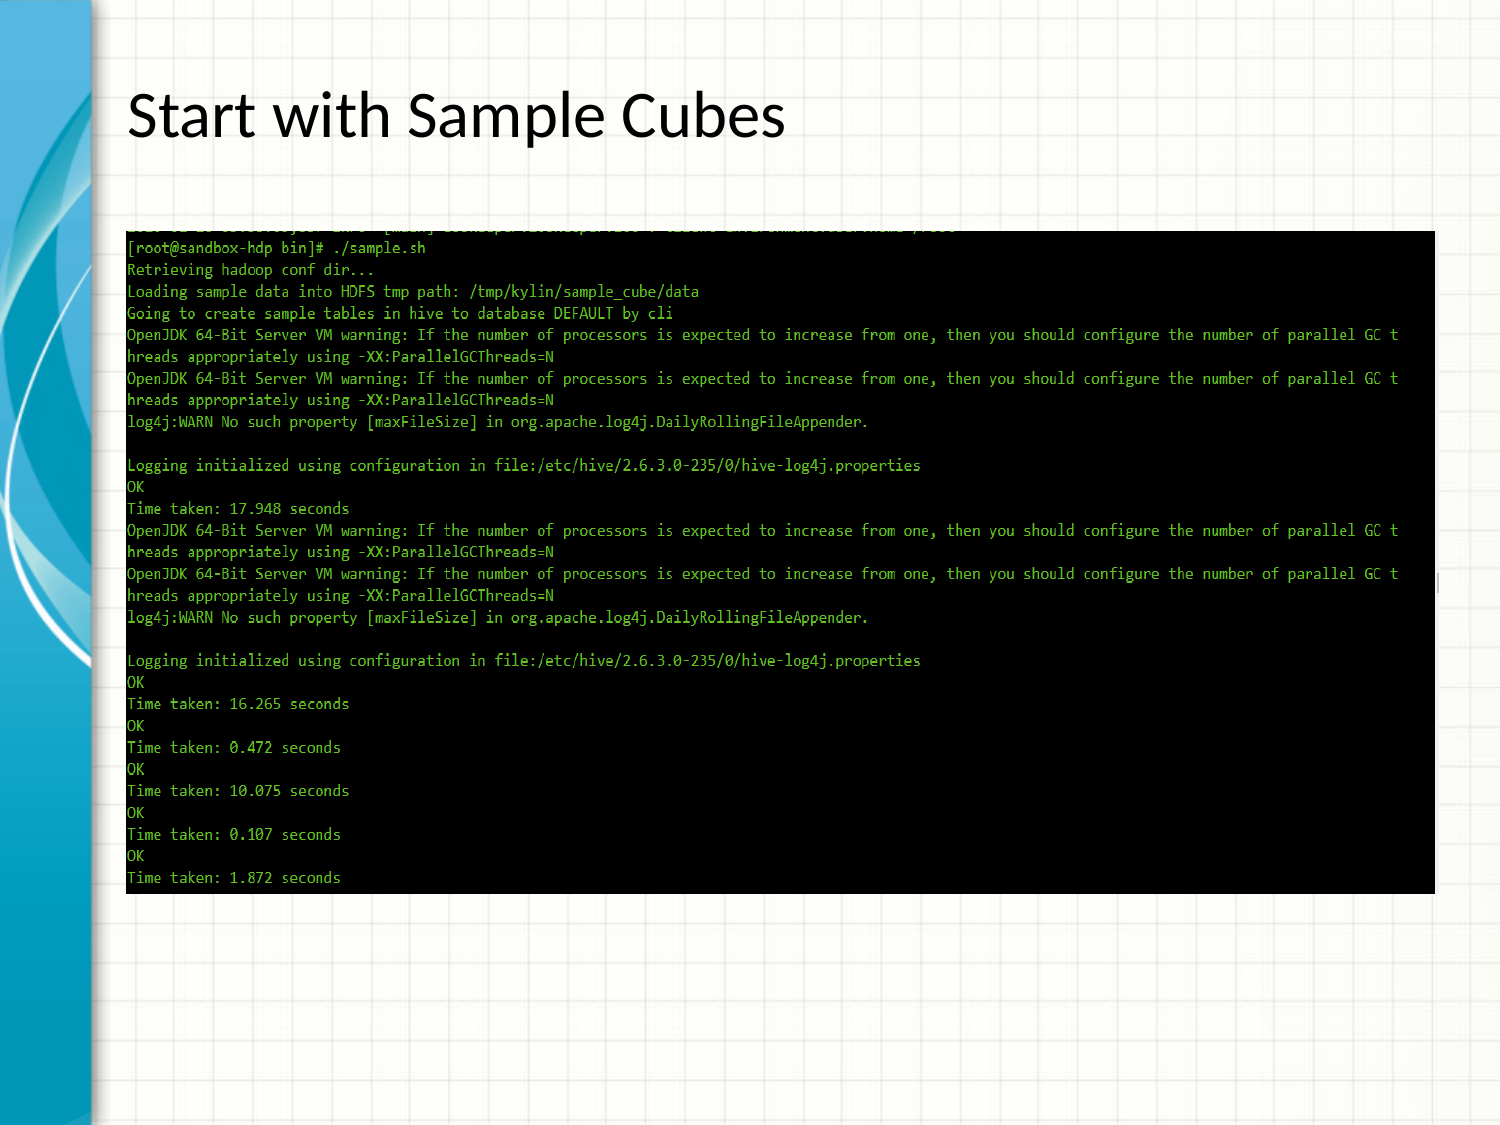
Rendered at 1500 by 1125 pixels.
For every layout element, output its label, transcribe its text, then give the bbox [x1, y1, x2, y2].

picture [0, 0, 1500, 1125]
title Start with Sample Cubes [112, 50, 1438, 173]
